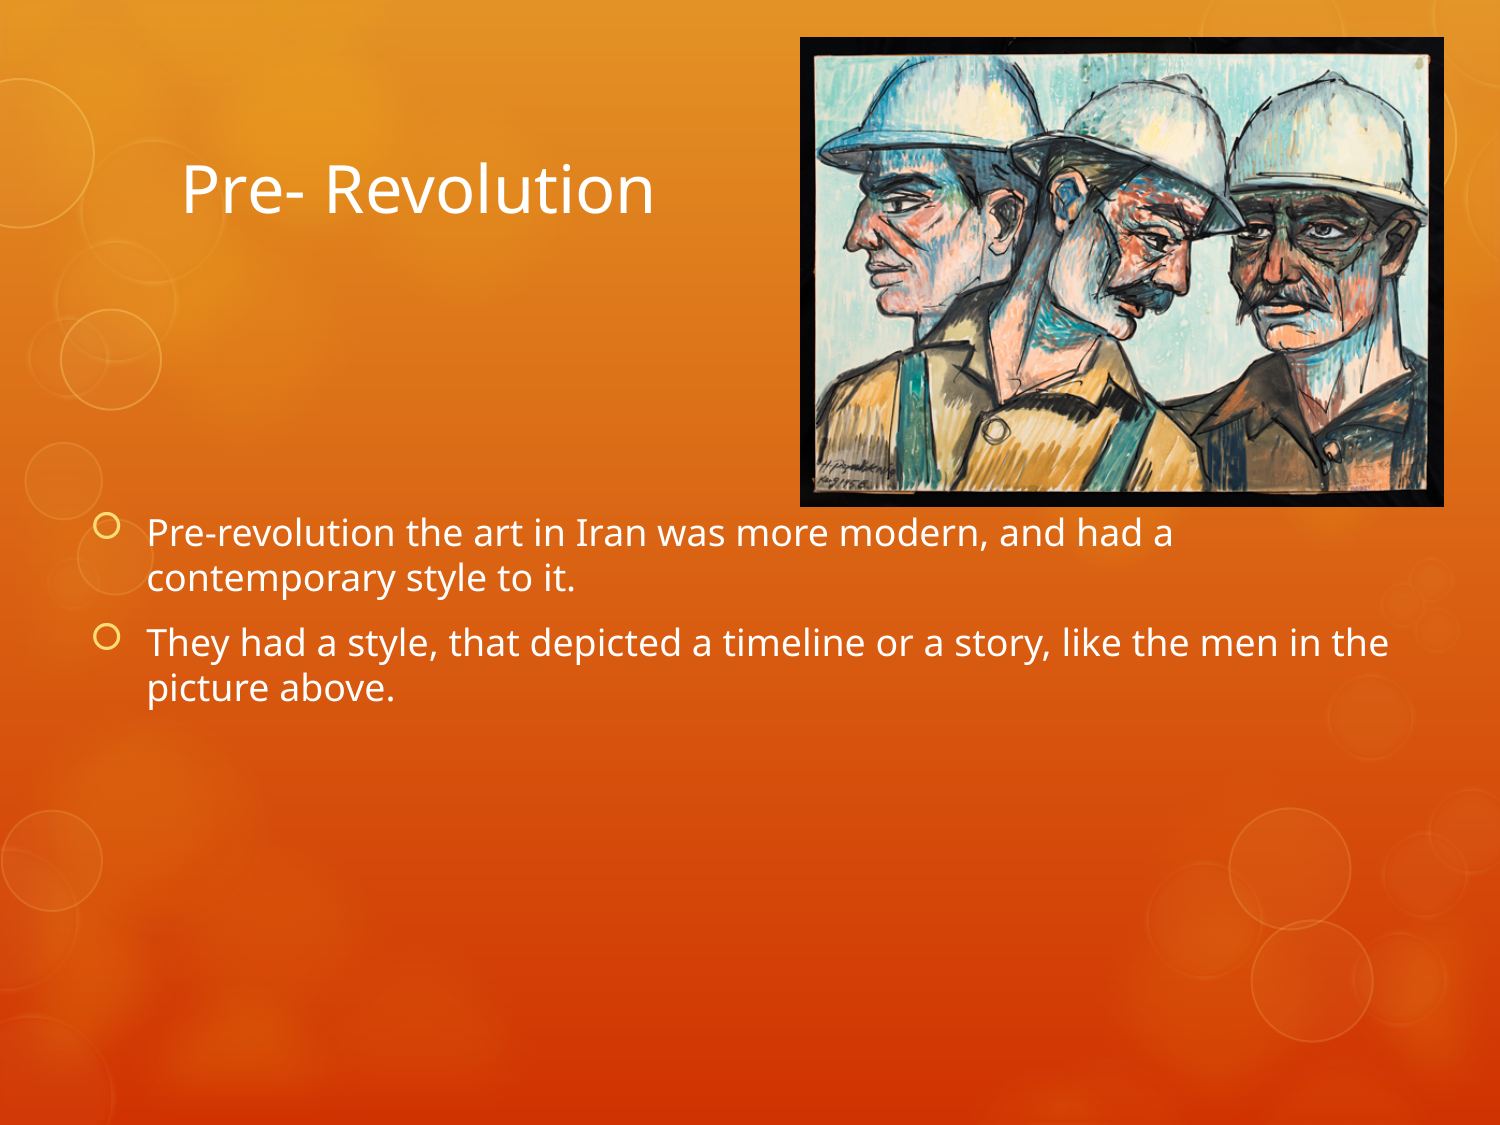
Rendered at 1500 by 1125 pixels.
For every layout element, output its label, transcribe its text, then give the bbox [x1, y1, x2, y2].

picture [799, 36, 1445, 507]
title Pre- Revolution [165, 110, 793, 212]
list Pre-revolution the art in Iran was more modern, and had a contemporary style to it. They had a style, that depicted a timeline or a story, like the men in the picture above. [75, 212, 1425, 1005]
